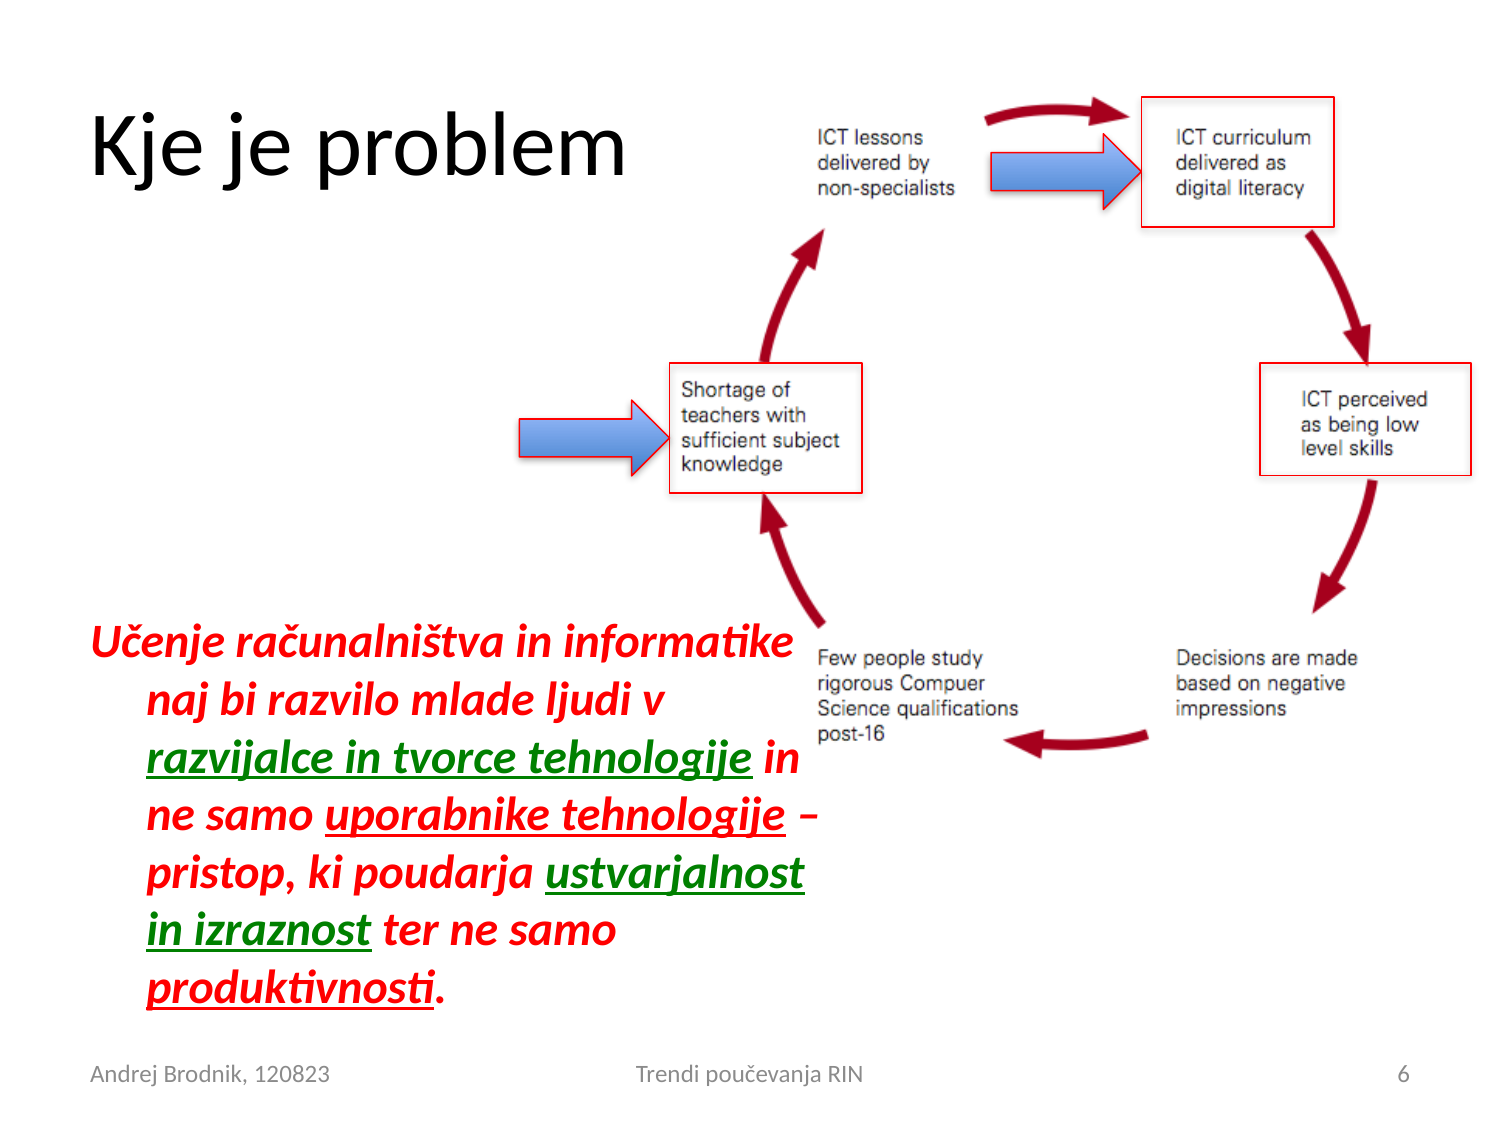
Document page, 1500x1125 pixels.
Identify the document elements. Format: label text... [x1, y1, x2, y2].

list Učenje računalništva in informatike naj bi razvilo mlade ljudi v razvijalce in tvorce tehnologije in ne samo uporabnike tehnologije – pristop, ki poudarja ustvarjalnost in izraznost ter ne samo produktivnosti. [75, 602, 863, 1022]
slide_number 5 [1074, 1042, 1425, 1103]
title Kje je problem [75, 45, 1425, 233]
footer Trendi poučevanja RIN [512, 1042, 988, 1103]
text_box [519, 77, 1472, 782]
slide_number Andrej Brodnik, 120823 [75, 1042, 425, 1103]
